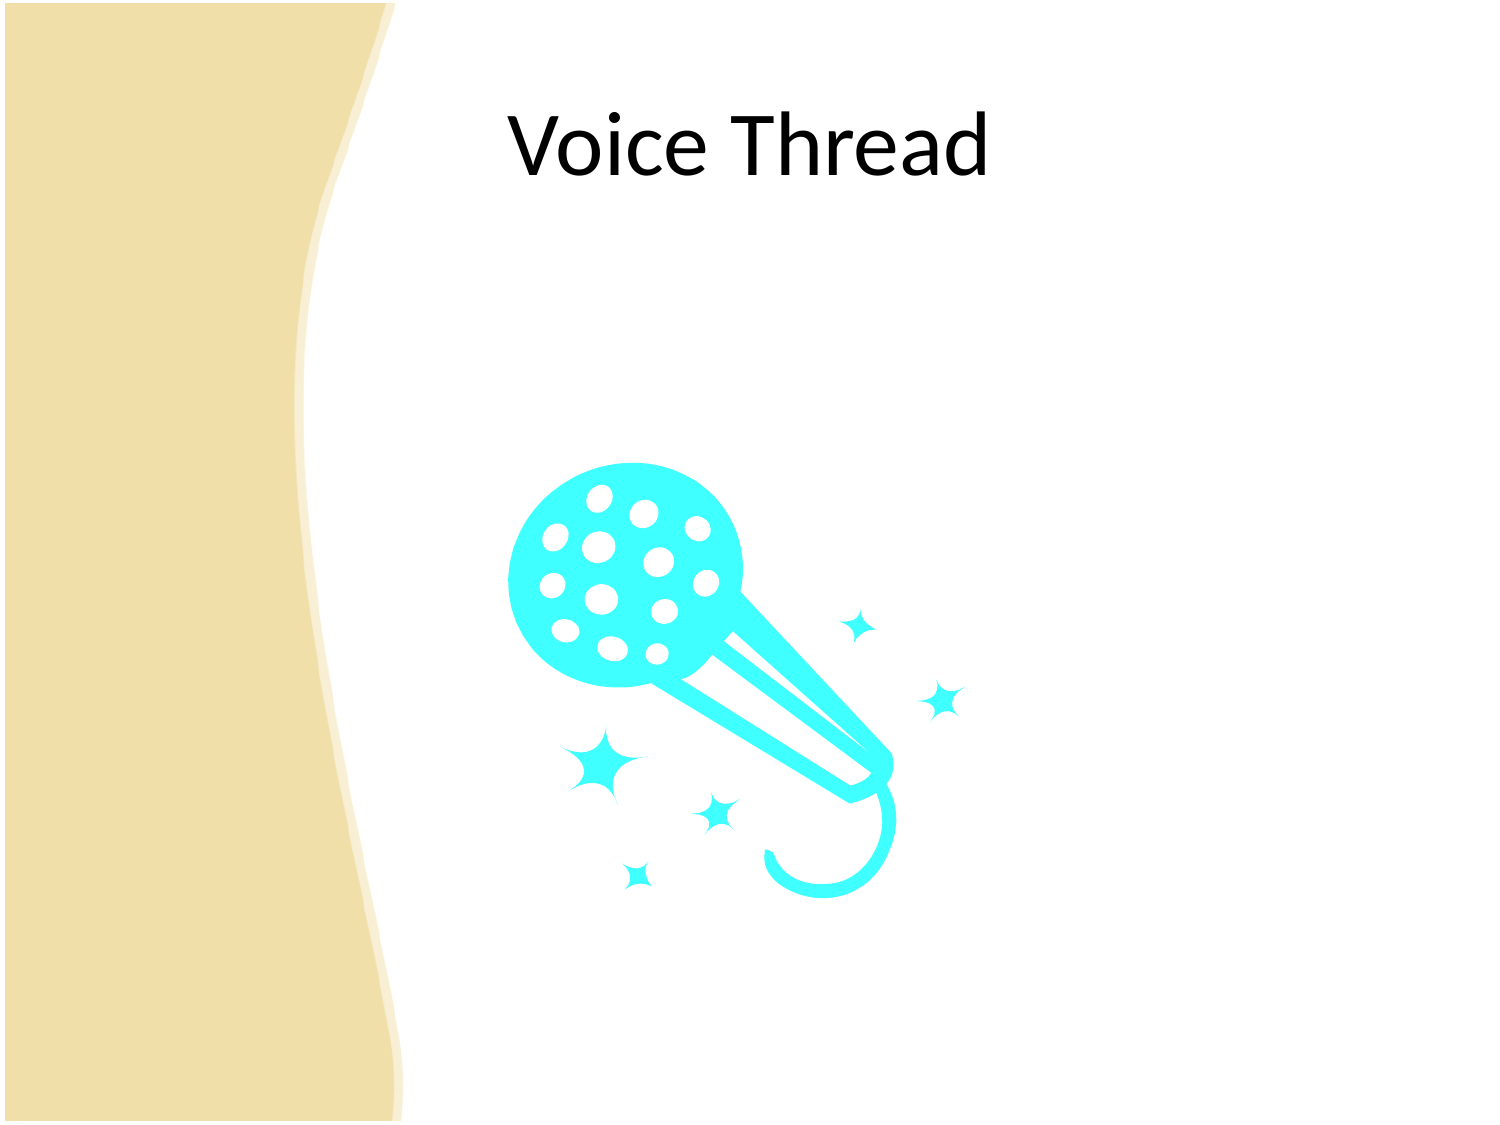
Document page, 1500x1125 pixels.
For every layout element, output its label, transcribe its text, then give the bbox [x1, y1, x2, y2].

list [499, 462, 967, 906]
picture [0, 0, 1500, 1125]
title Voice Thread [74, 44, 1426, 233]
